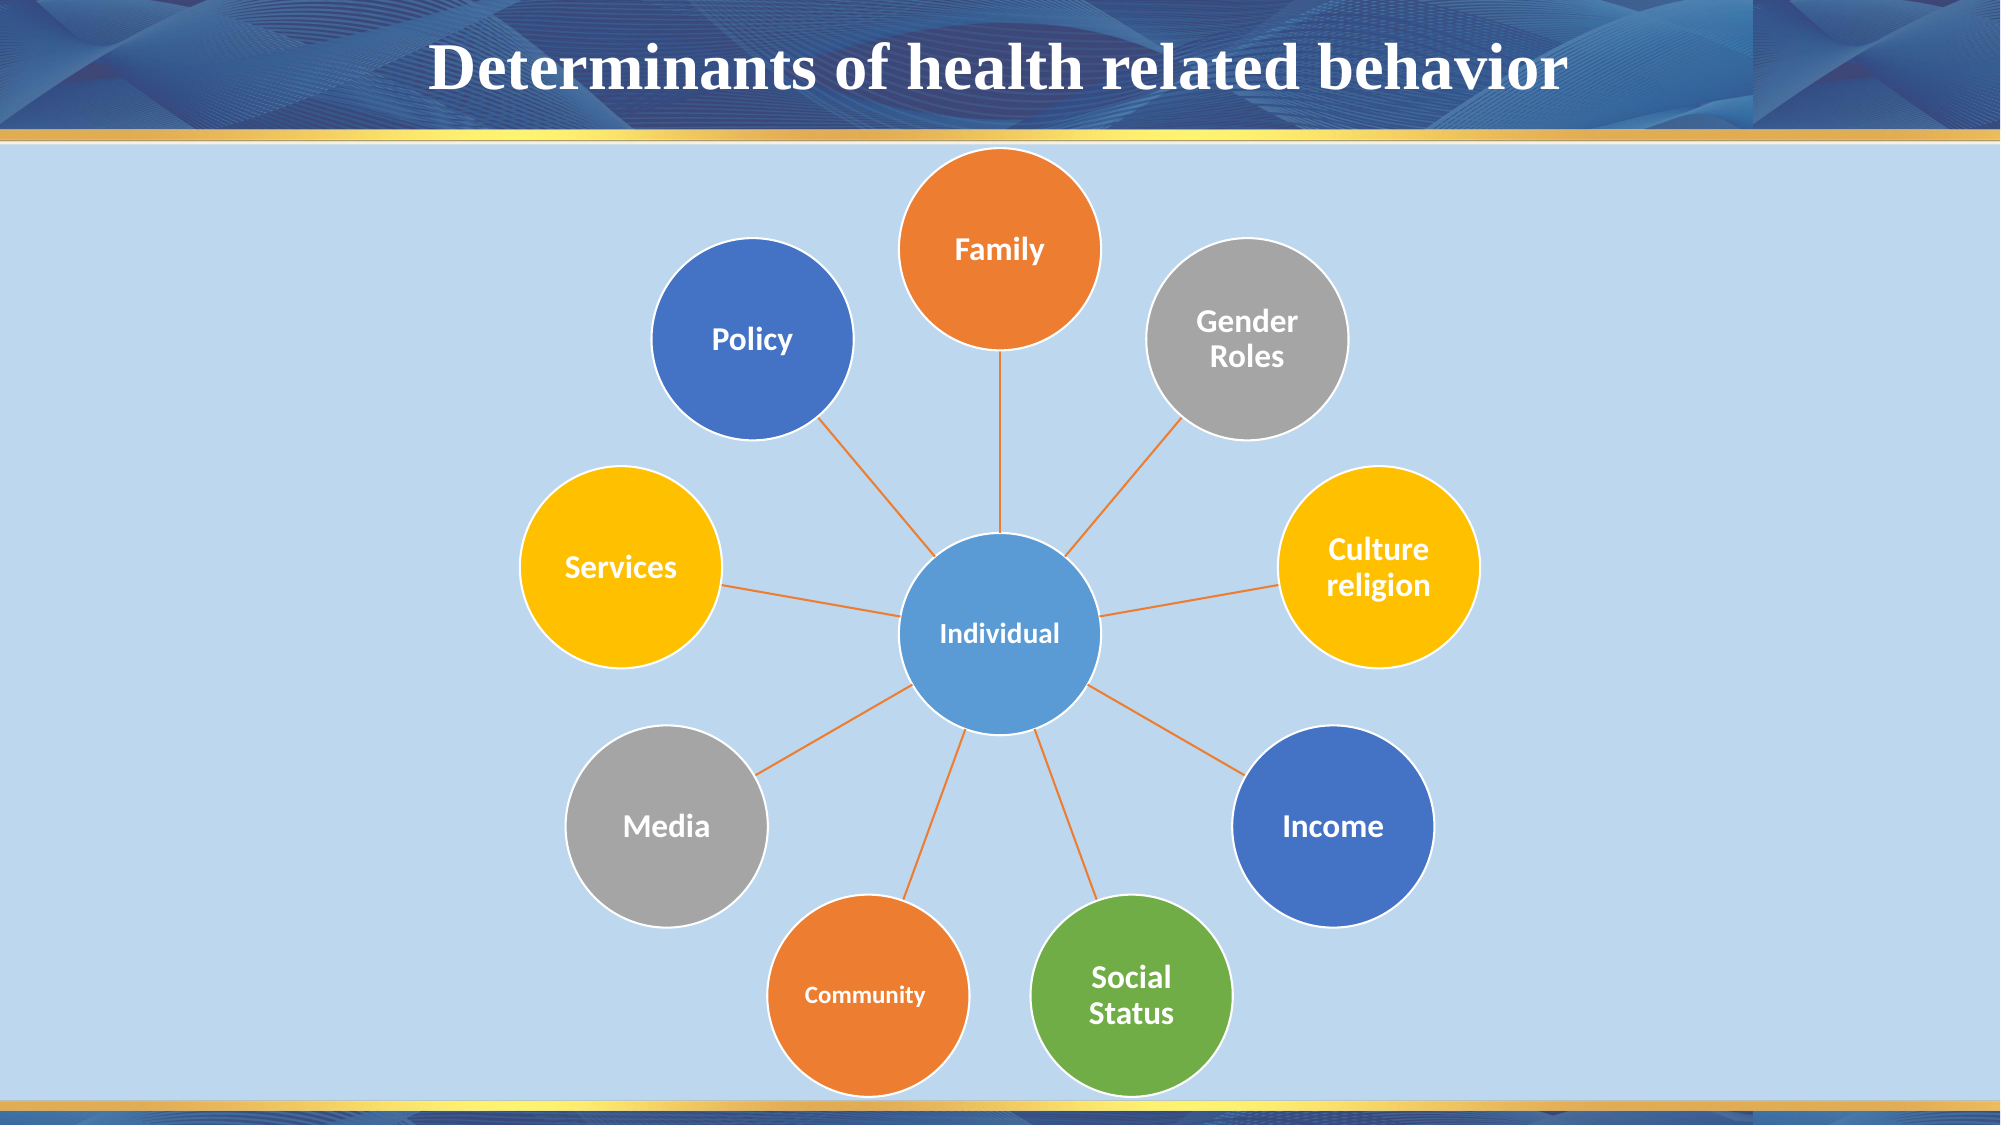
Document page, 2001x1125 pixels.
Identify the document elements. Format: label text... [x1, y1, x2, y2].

picture [0, 0, 2001, 1125]
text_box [0, 144, 2000, 1101]
text_box Determinants of health related behavior [99, 9, 1900, 116]
